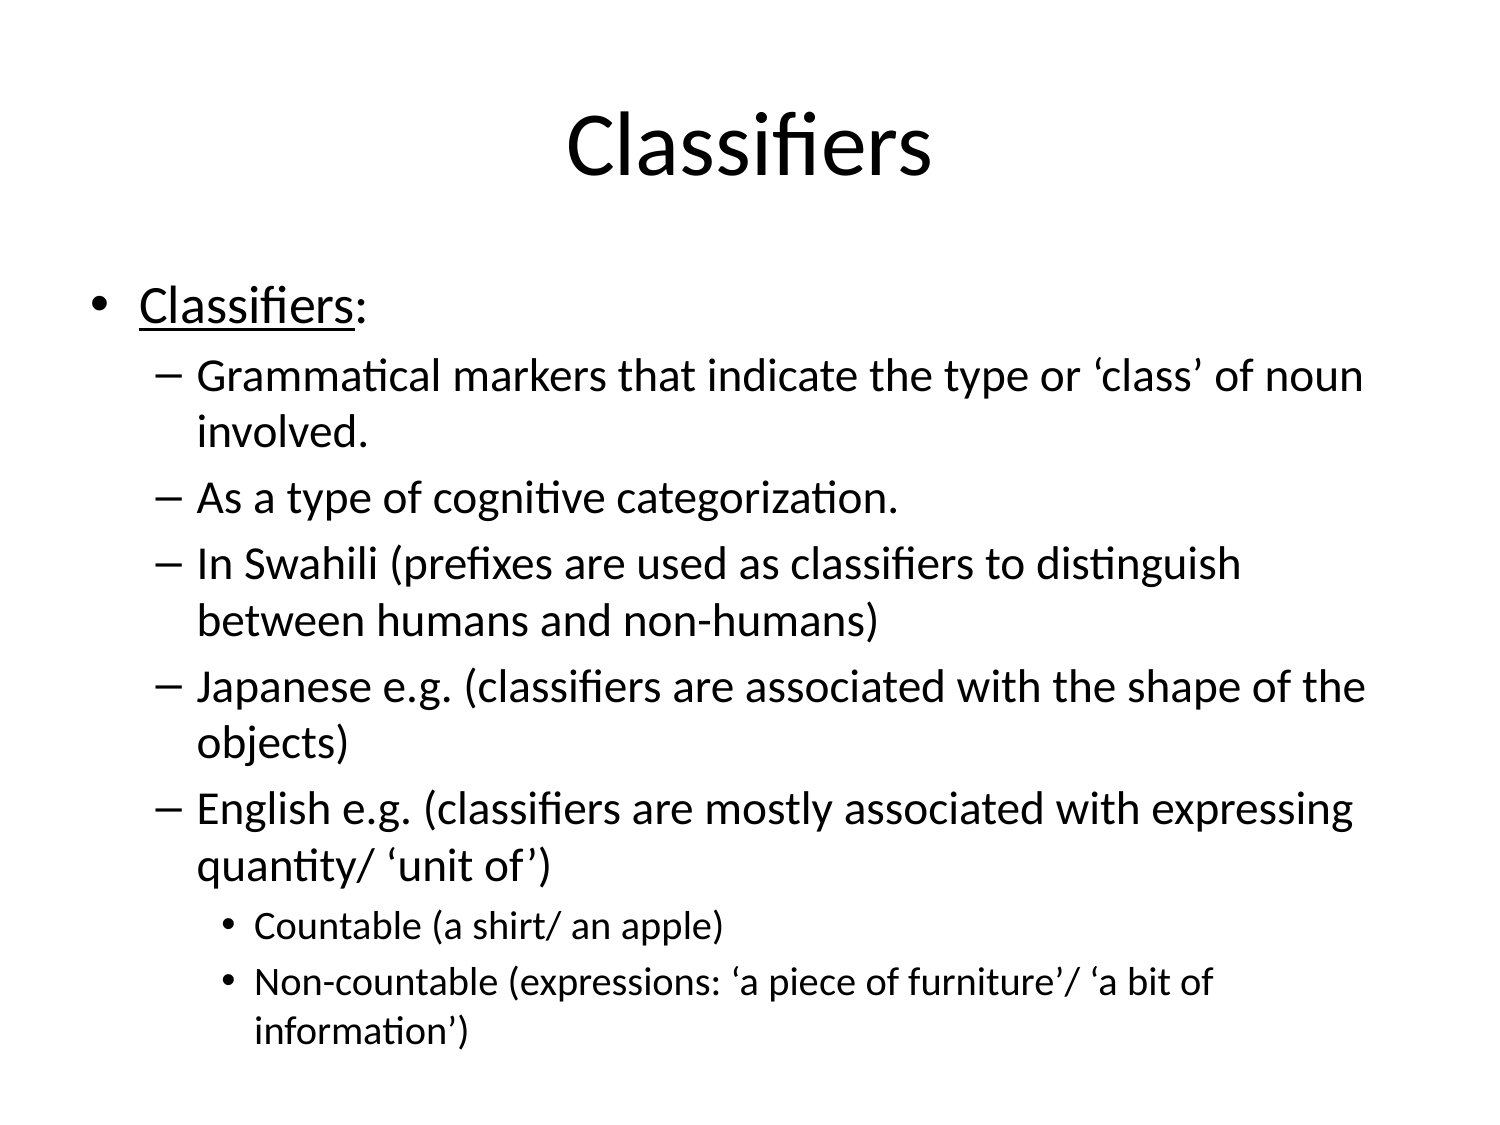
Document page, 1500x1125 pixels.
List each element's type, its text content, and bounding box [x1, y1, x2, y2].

title Classifiers [75, 45, 1425, 233]
list Classifiers: Grammatical markers that indicate the type or ‘class’ of noun involved. As a type of cognitive categorization. In Swahili (prefixes are used as classifiers to distinguish between humans and non-humans) Japanese e.g. (classifiers are associated with the shape of the objects) English e.g. (classifiers are mostly associated with expressing quantity/ ‘unit of’) Countable (a shirt/ an apple) Non-countable (expressions: ‘a piece of furniture’/ ‘a bit of information’) [75, 262, 1425, 1063]
